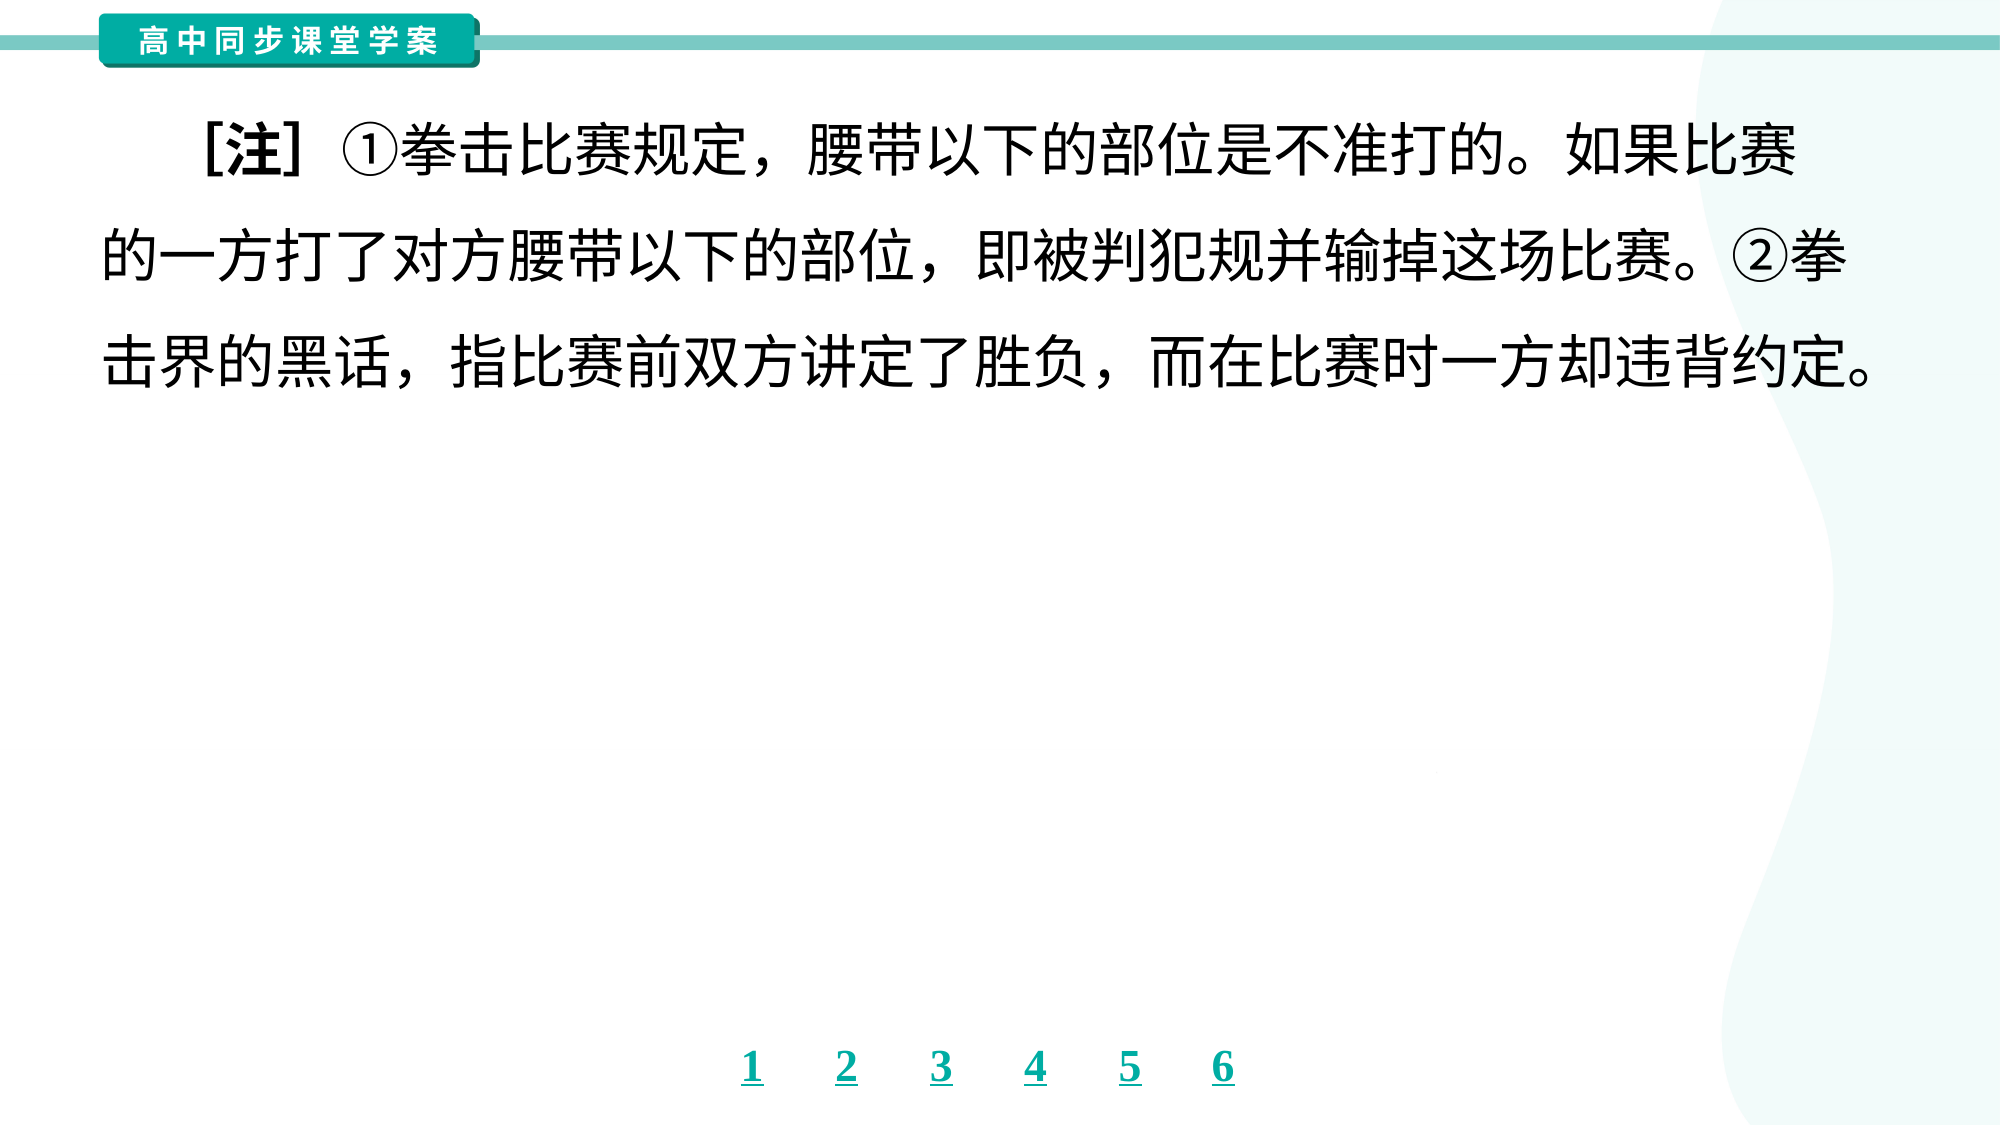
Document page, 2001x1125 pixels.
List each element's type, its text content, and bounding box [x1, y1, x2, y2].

text_box ［注］①拳击比赛规定，腰带以下的部位是不准打的。如果比赛 的一方打了对方腰带以下的部位，即被判犯规并输掉这场比赛。②拳 击界的黑话，指比赛前双方讲定了胜负，而在比赛时一方却违背约定。 [100, 76, 1899, 396]
picture [0, 0, 2000, 1125]
